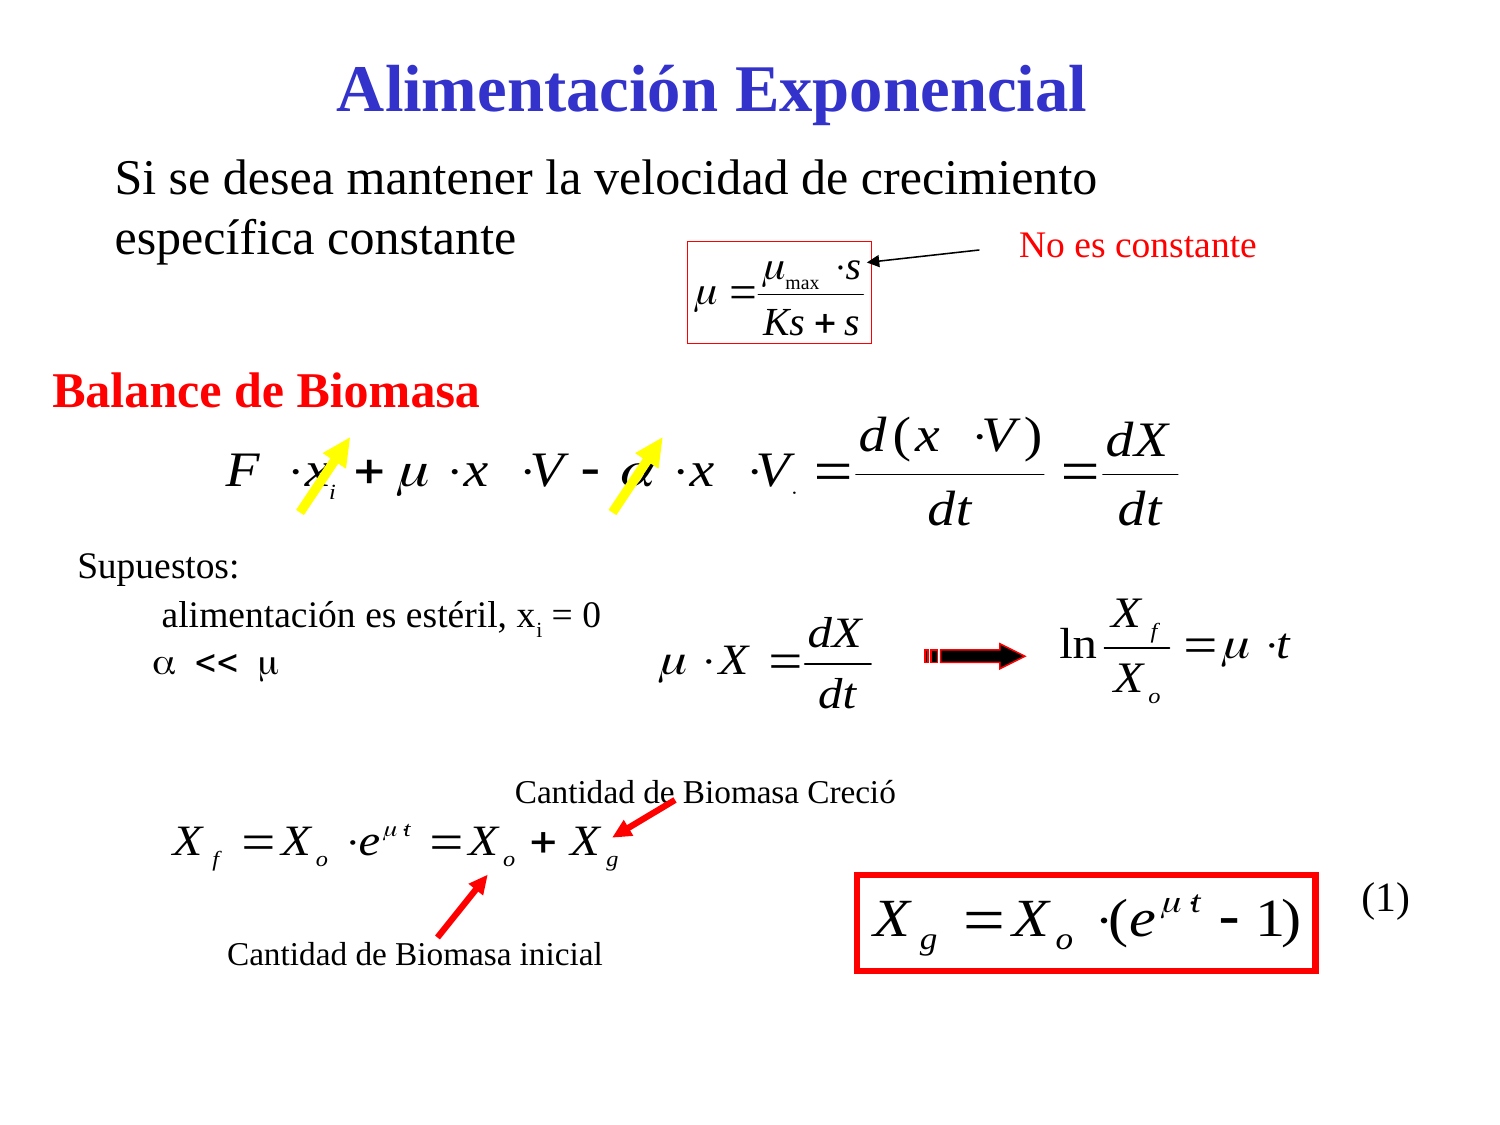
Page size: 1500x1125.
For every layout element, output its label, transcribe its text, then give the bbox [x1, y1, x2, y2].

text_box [37, 349, 1189, 534]
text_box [649, 587, 1302, 719]
text_box (1) [1325, 862, 1425, 928]
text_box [162, 762, 988, 981]
text_box Supuestos: alimentación es estéril, xi = 0 a << m [62, 549, 713, 687]
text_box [687, 212, 1380, 345]
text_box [299, 437, 663, 513]
text_box Si se desea mantener la velocidad de crecimiento específica constante [99, 137, 1313, 273]
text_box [859, 877, 1313, 968]
text_box Alimentación Exponencial [200, 37, 1225, 133]
